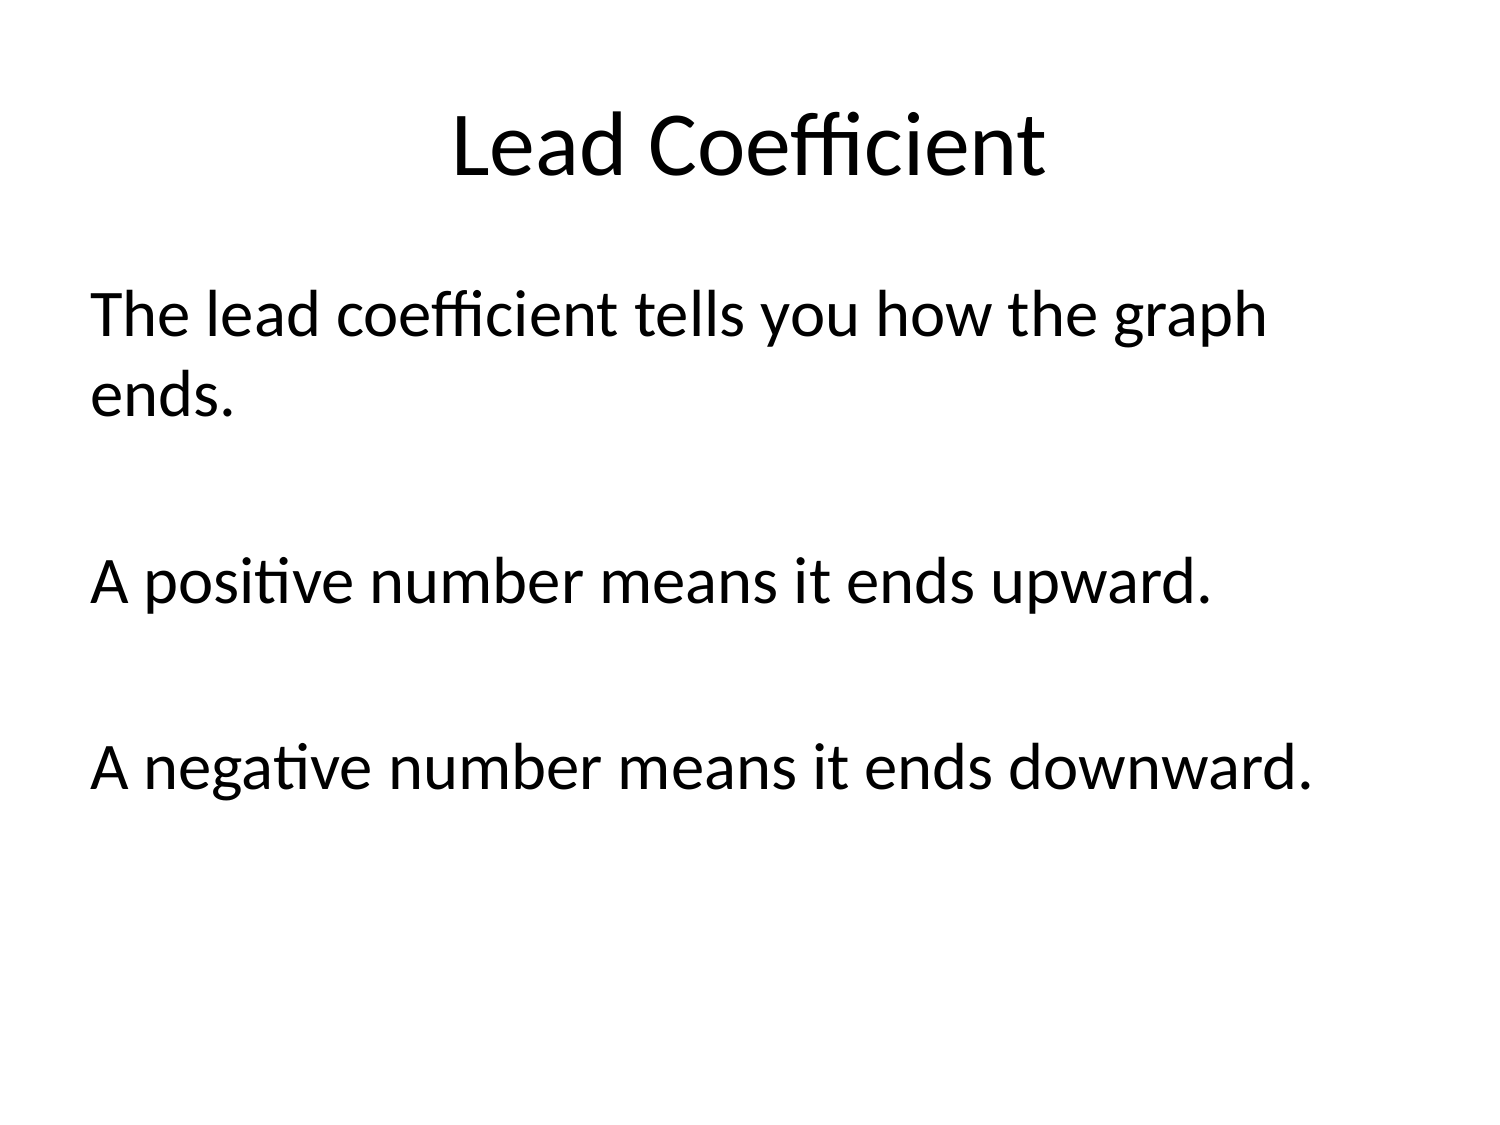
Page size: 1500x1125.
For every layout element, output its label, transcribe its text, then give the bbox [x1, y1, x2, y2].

title Lead Coefficient [75, 45, 1425, 233]
list The lead coefficient tells you how the graph ends. A positive number means it ends upward. A negative number means it ends downward. [75, 262, 1425, 1005]
